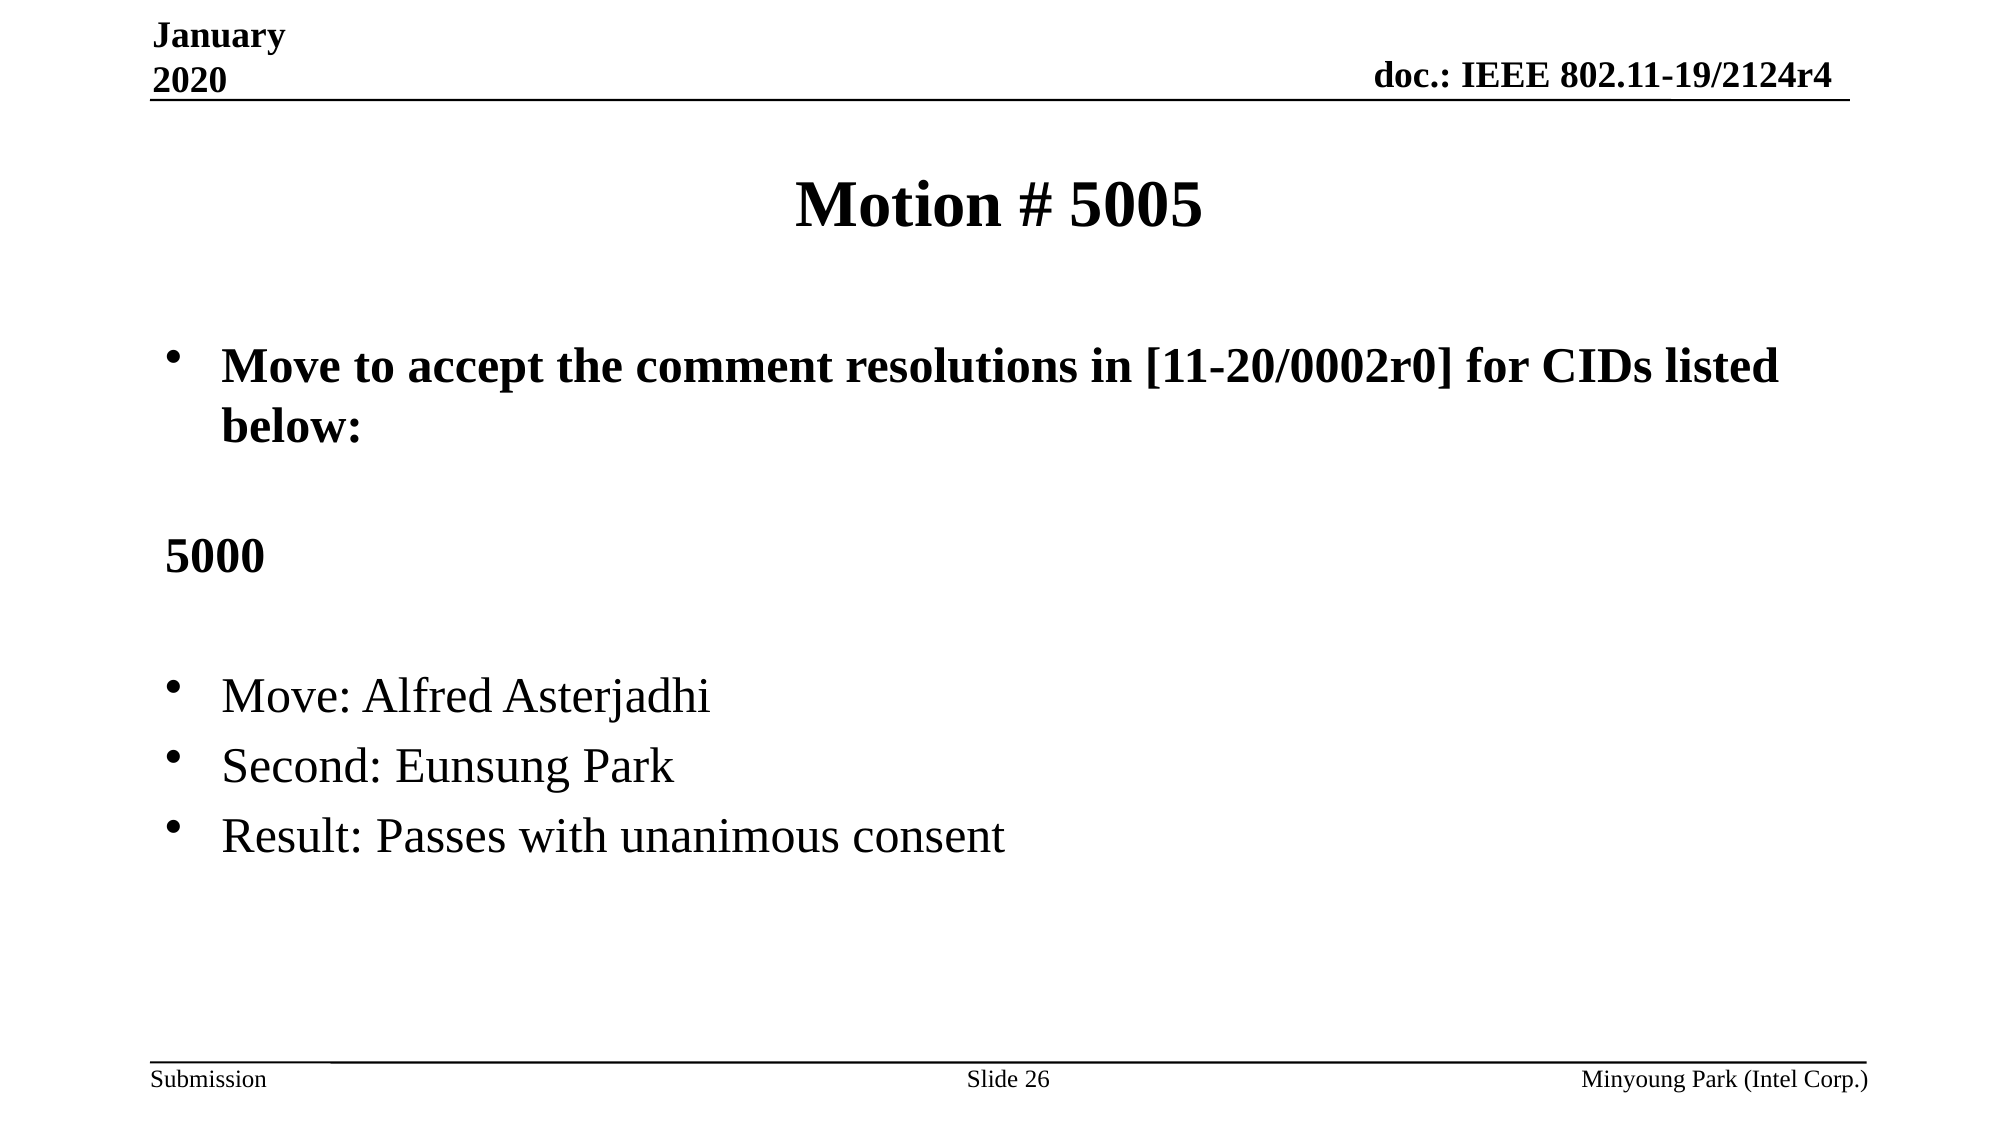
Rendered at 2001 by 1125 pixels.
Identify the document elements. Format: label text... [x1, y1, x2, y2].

list Move to accept the comment resolutions in [11-20/0002r0] for CIDs listed below: 5000 Move: Alfred Asterjadhi Second: Eunsung Park Result: Passes with unanimous consent [150, 324, 1850, 1000]
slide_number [152, 54, 347, 101]
footer Minyoung Park (Intel Corp.) [1266, 1061, 1869, 1093]
slide_number Slide 26 [964, 1061, 1053, 1093]
title Motion # 5005 [150, 112, 1850, 288]
